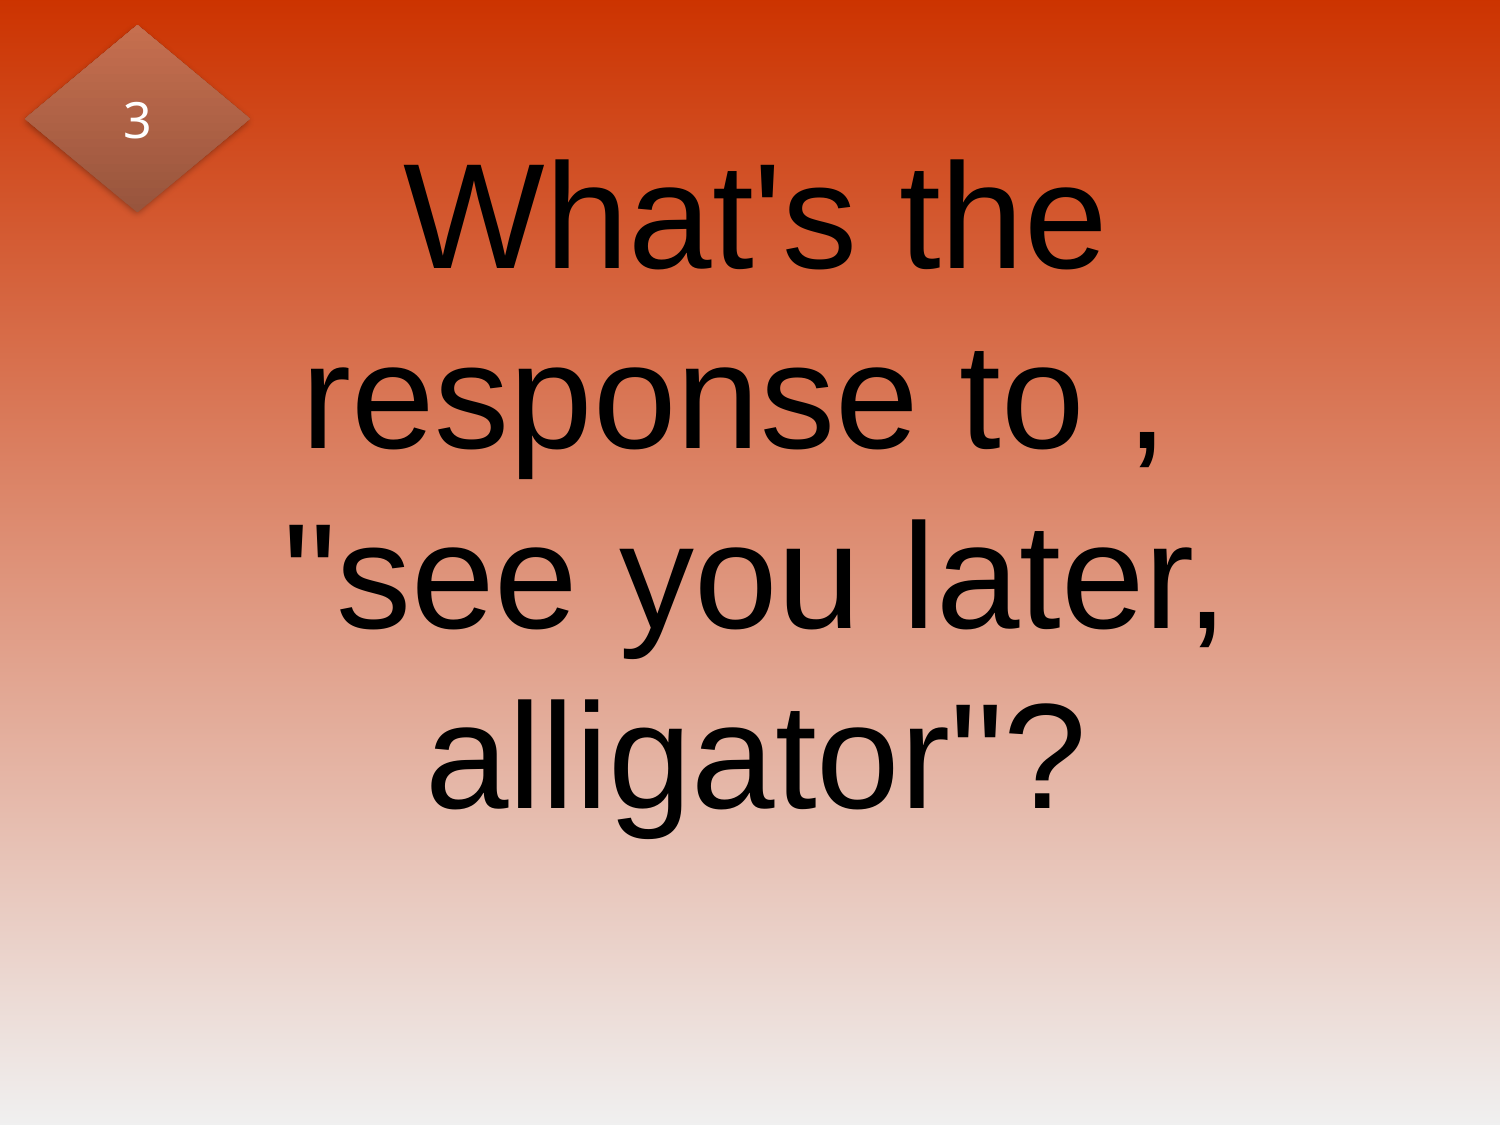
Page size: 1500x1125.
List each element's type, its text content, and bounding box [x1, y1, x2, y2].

title What's the response to , "see you later, alligator"? [112, 199, 1401, 938]
text_box 3 [24, 24, 250, 213]
